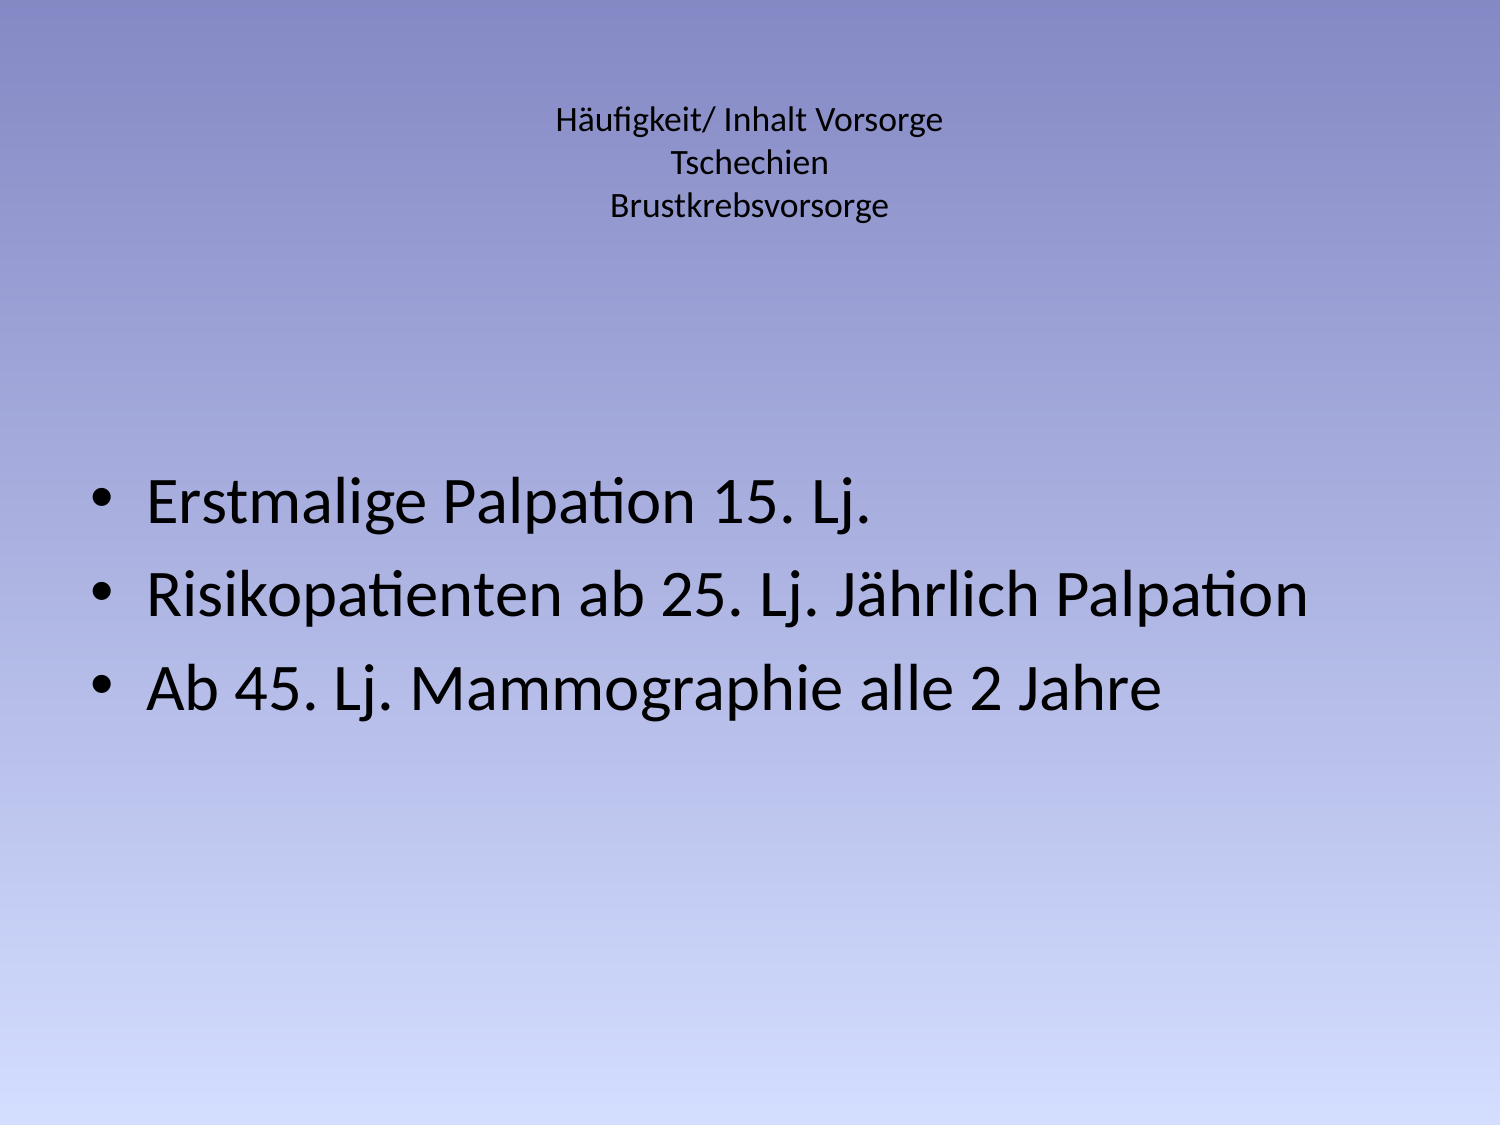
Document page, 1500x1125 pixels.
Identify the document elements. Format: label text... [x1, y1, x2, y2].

list Erstmalige Palpation 15. Lj. Risikopatienten ab 25. Lj. Jährlich Palpation Ab 45. Lj. Mammographie alle 2 Jahre [75, 262, 1425, 1005]
title Häufigkeit/ Inhalt Vorsorge Tschechien Brustkrebsvorsorge [75, 45, 1425, 233]
